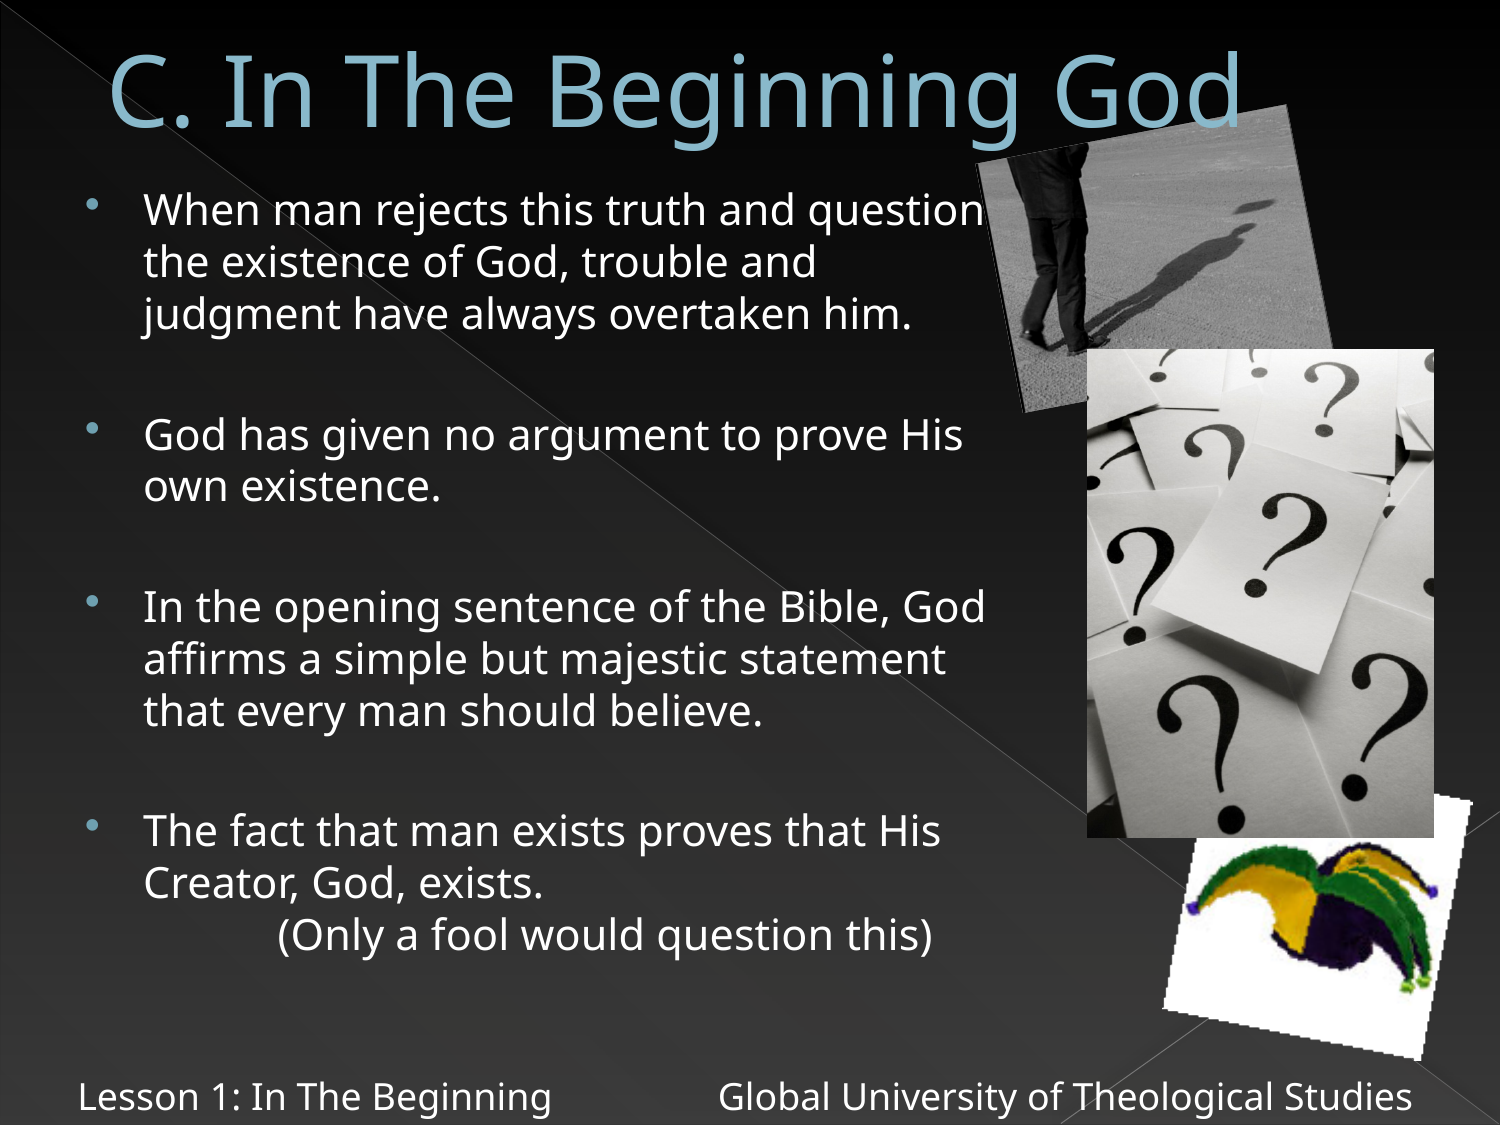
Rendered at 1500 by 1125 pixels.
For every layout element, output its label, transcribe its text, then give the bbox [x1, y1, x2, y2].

text_box [1320, 275, 1438, 344]
list When man rejects this truth and questions the existence of God, trouble and judgment have always overtaken him. God has given no argument to prove His own existence. In the opening sentence of the Bible, God affirms a simple but majestic statement that every man should believe. The fact that man exists proves that His Creator, God, exists. (Only a fool would question this) [62, 174, 987, 275]
title C. In The Beginning God [12, 24, 1363, 150]
text_box [62, 275, 1077, 525]
footer Lesson 1: In The Beginning Global University of Theological Studies [62, 1075, 1463, 1125]
picture [976, 132, 1473, 1061]
list When man rejects this truth and questions the existence of God, trouble and judgment have always overtaken him. God has given no argument to prove His own existence. In the opening sentence of the Bible, God affirms a simple but majestic statement that every man should believe. The fact that man exists proves that His Creator, God, exists. (Only a fool would question this) [62, 525, 1038, 1013]
